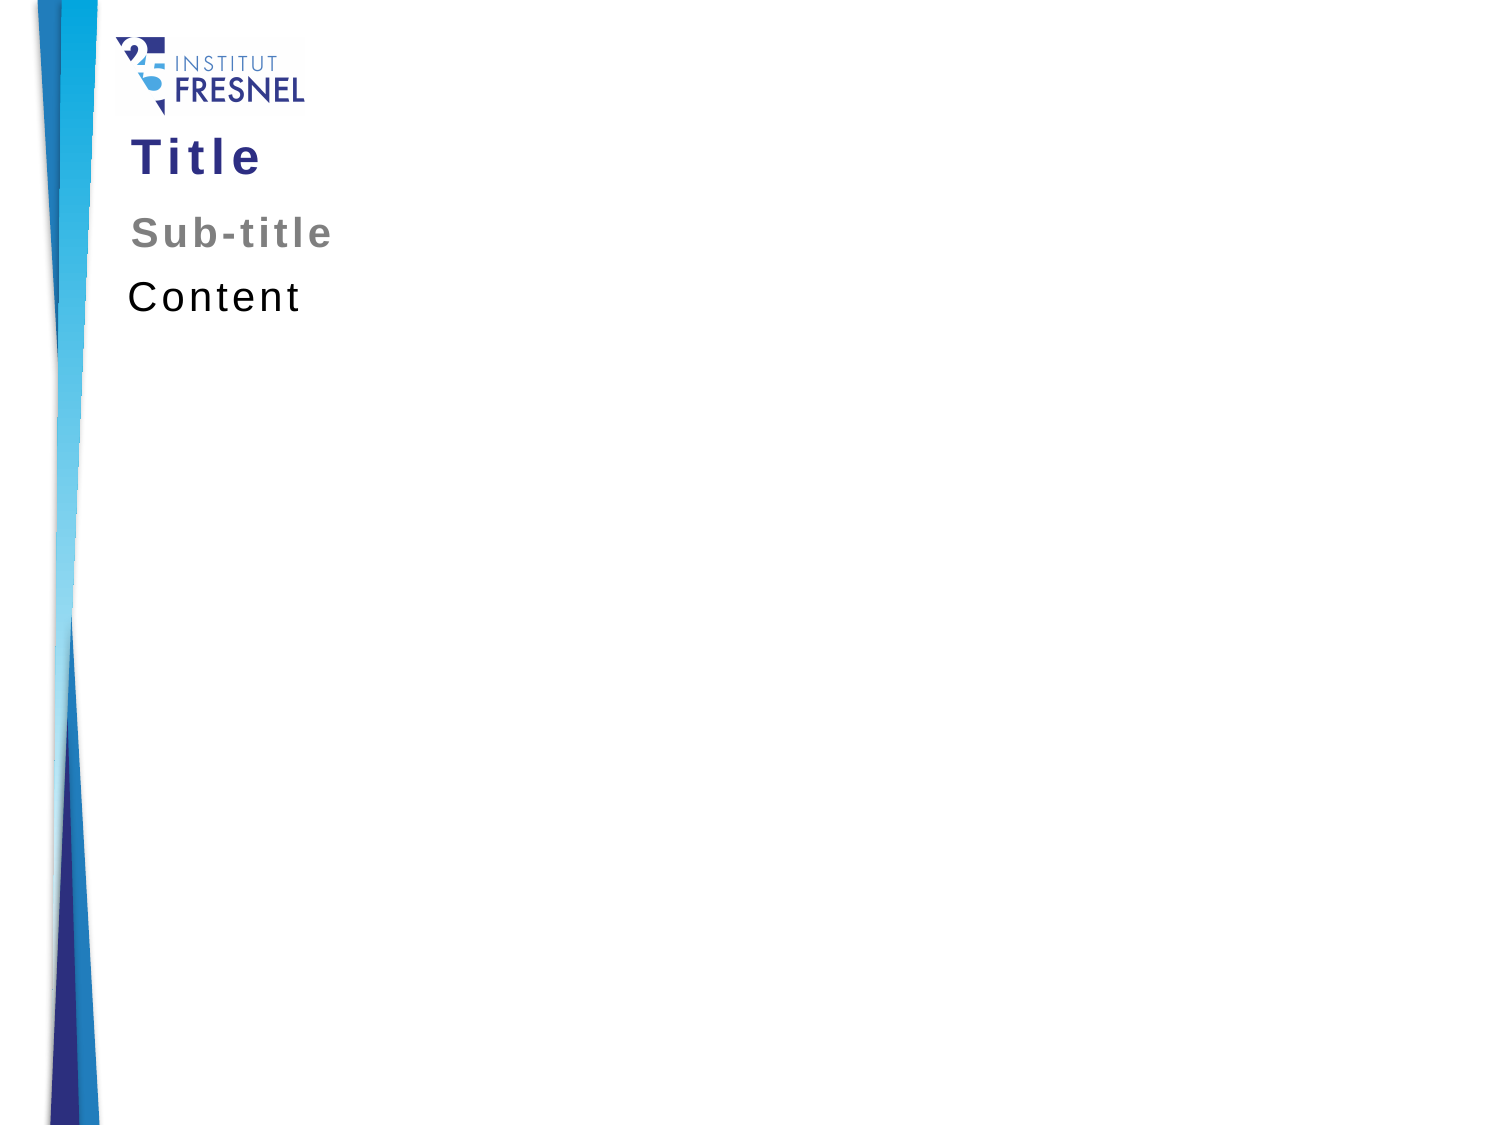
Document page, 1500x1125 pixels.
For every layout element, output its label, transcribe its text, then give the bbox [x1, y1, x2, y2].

list Sub-title [116, 198, 1116, 261]
title Title [116, 117, 1116, 185]
picture [114, 37, 305, 116]
list Content [112, 262, 1425, 1005]
